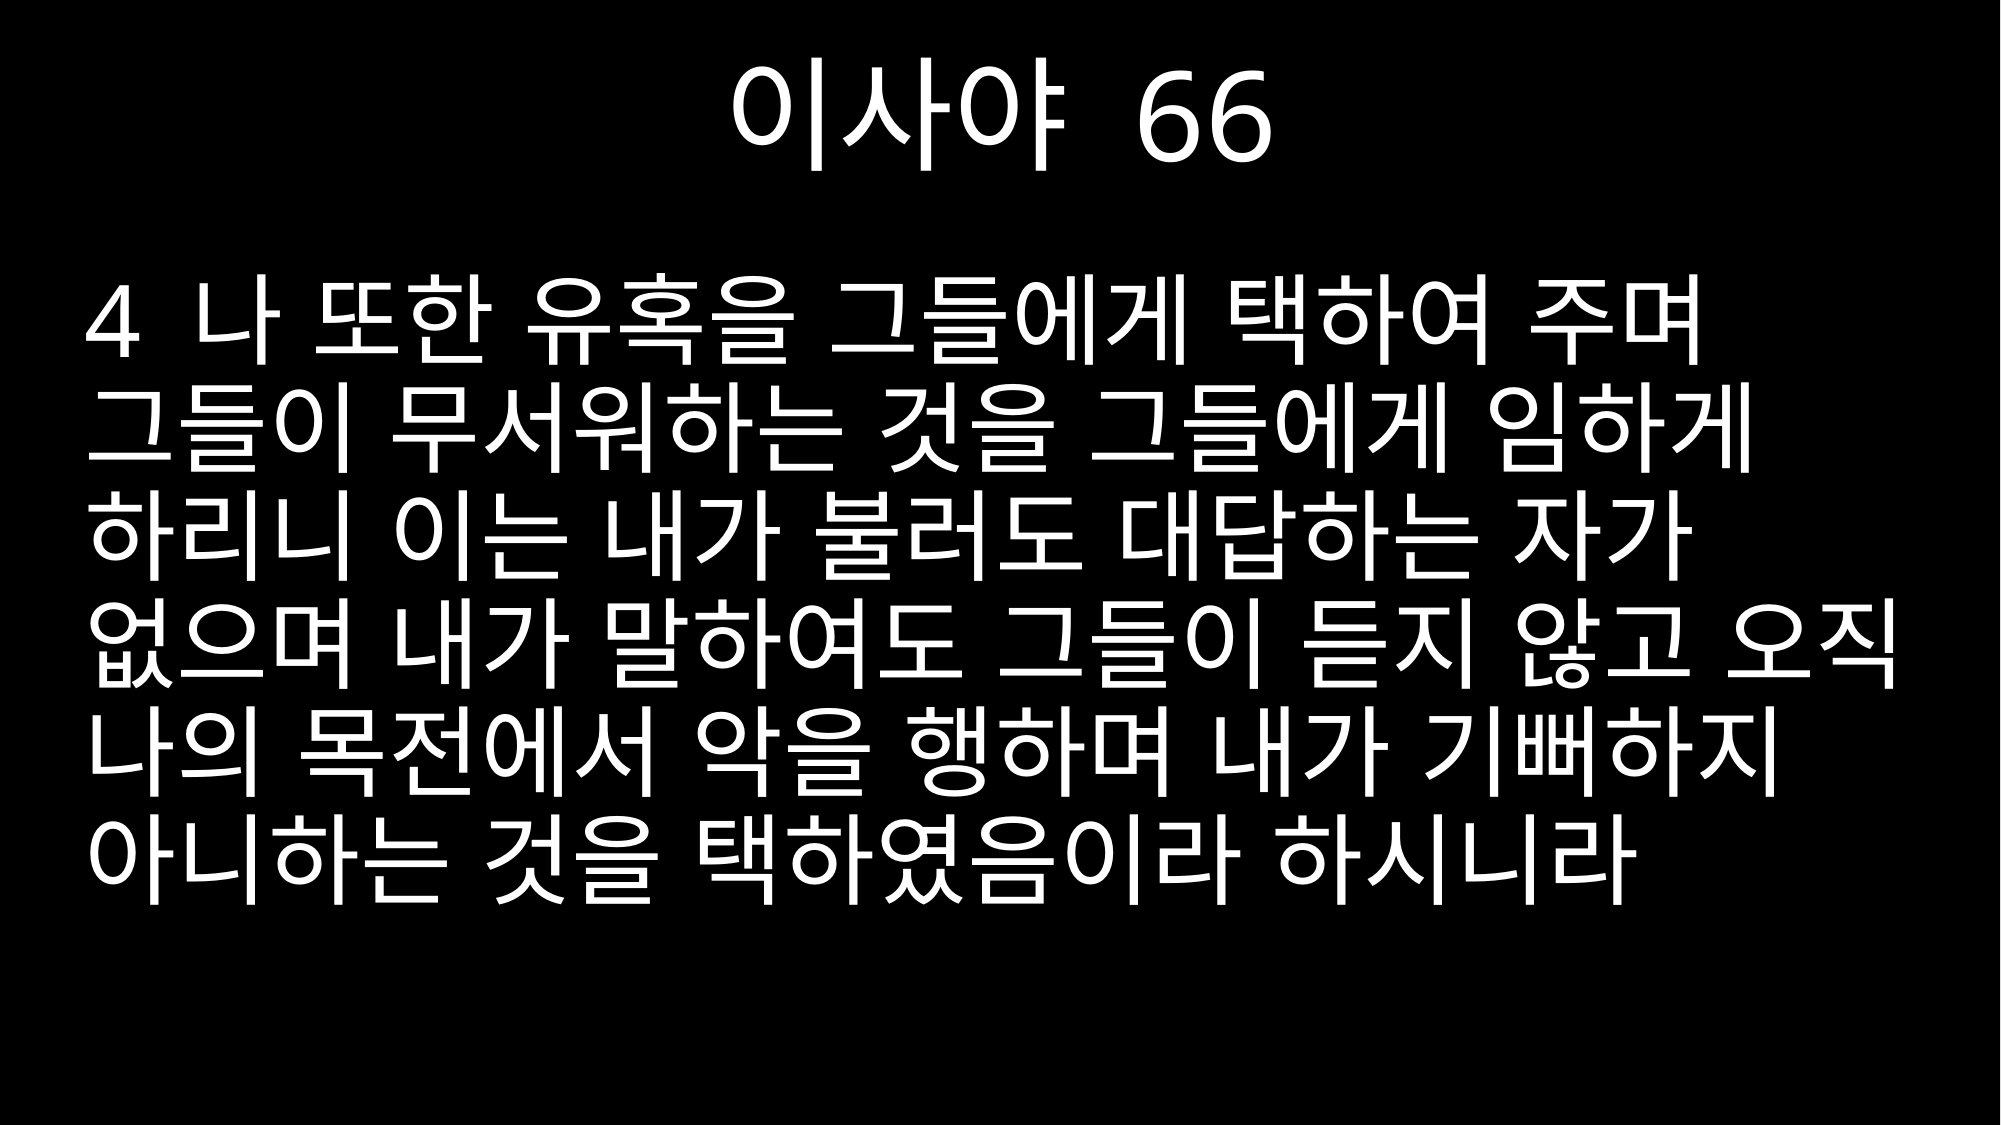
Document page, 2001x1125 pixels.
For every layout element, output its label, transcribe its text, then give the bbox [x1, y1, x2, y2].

picture [0, 0, 2001, 1125]
list 4 나 또한 유혹을 그들에게 택하여 주며 그들이 무서워하는 것을 그들에게 임하게 하리니 이는 내가 불러도 대답하는 자가 없으며 내가 말하여도 그들이 듣지 않고 오직 나의 목전에서 악을 행하며 내가 기뻐하지 아니하는 것을 택하였음이라 하시니라 [69, 263, 1953, 423]
footer 이사야 66 [0, 32, 2000, 192]
